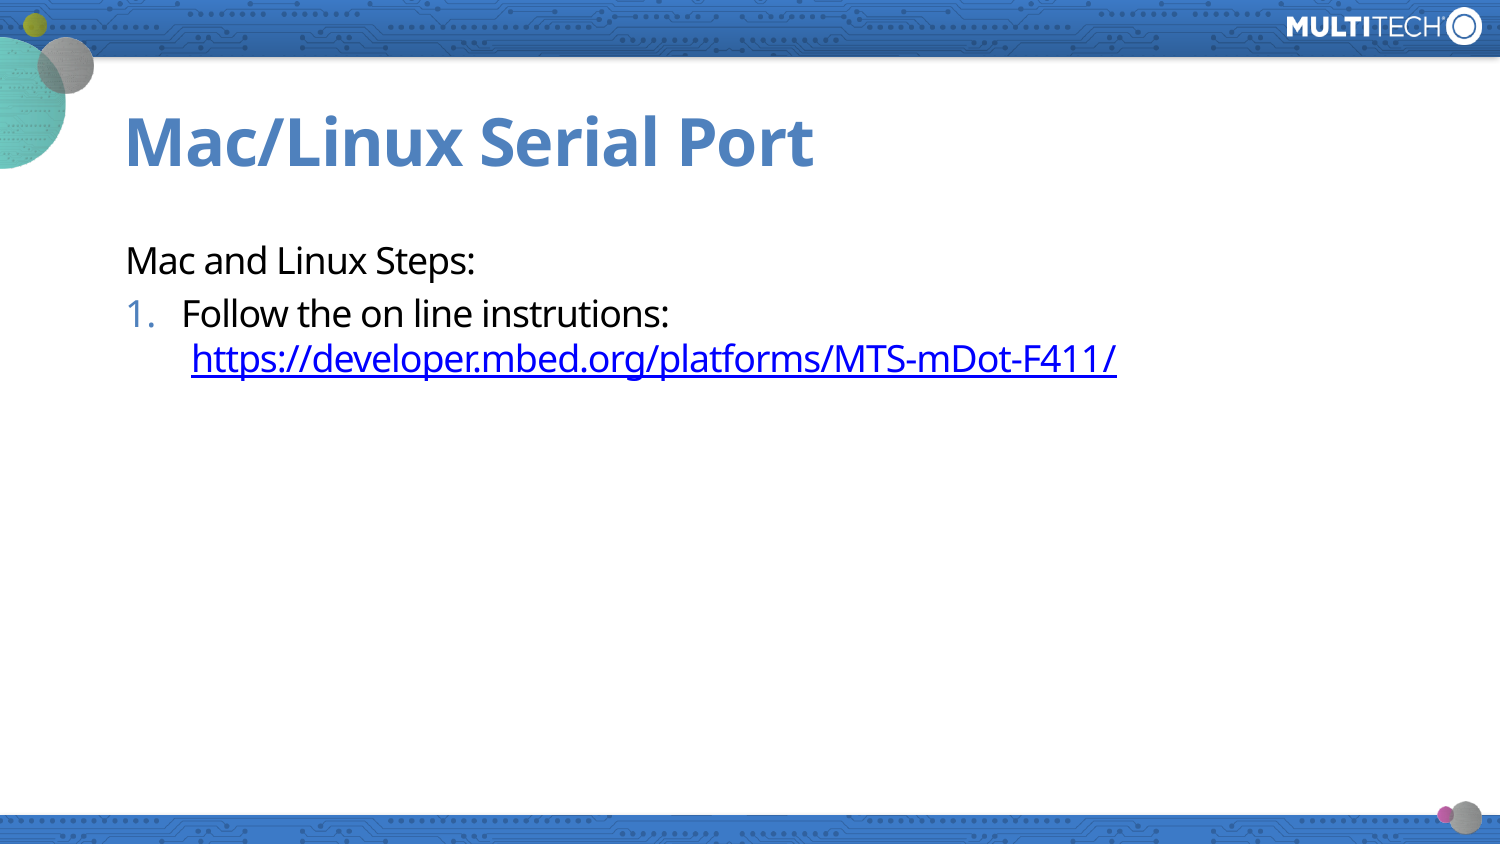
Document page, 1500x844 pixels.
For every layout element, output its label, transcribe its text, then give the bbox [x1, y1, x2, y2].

picture [0, 801, 1500, 844]
title Mac/Linux Serial Port [87, 71, 1475, 213]
list Mac and Linux Steps: Follow the on line instrutions: https://developer.mbed.org/platforms/MTS-mDot-F411/ [87, 234, 1475, 797]
picture [0, 0, 1500, 169]
